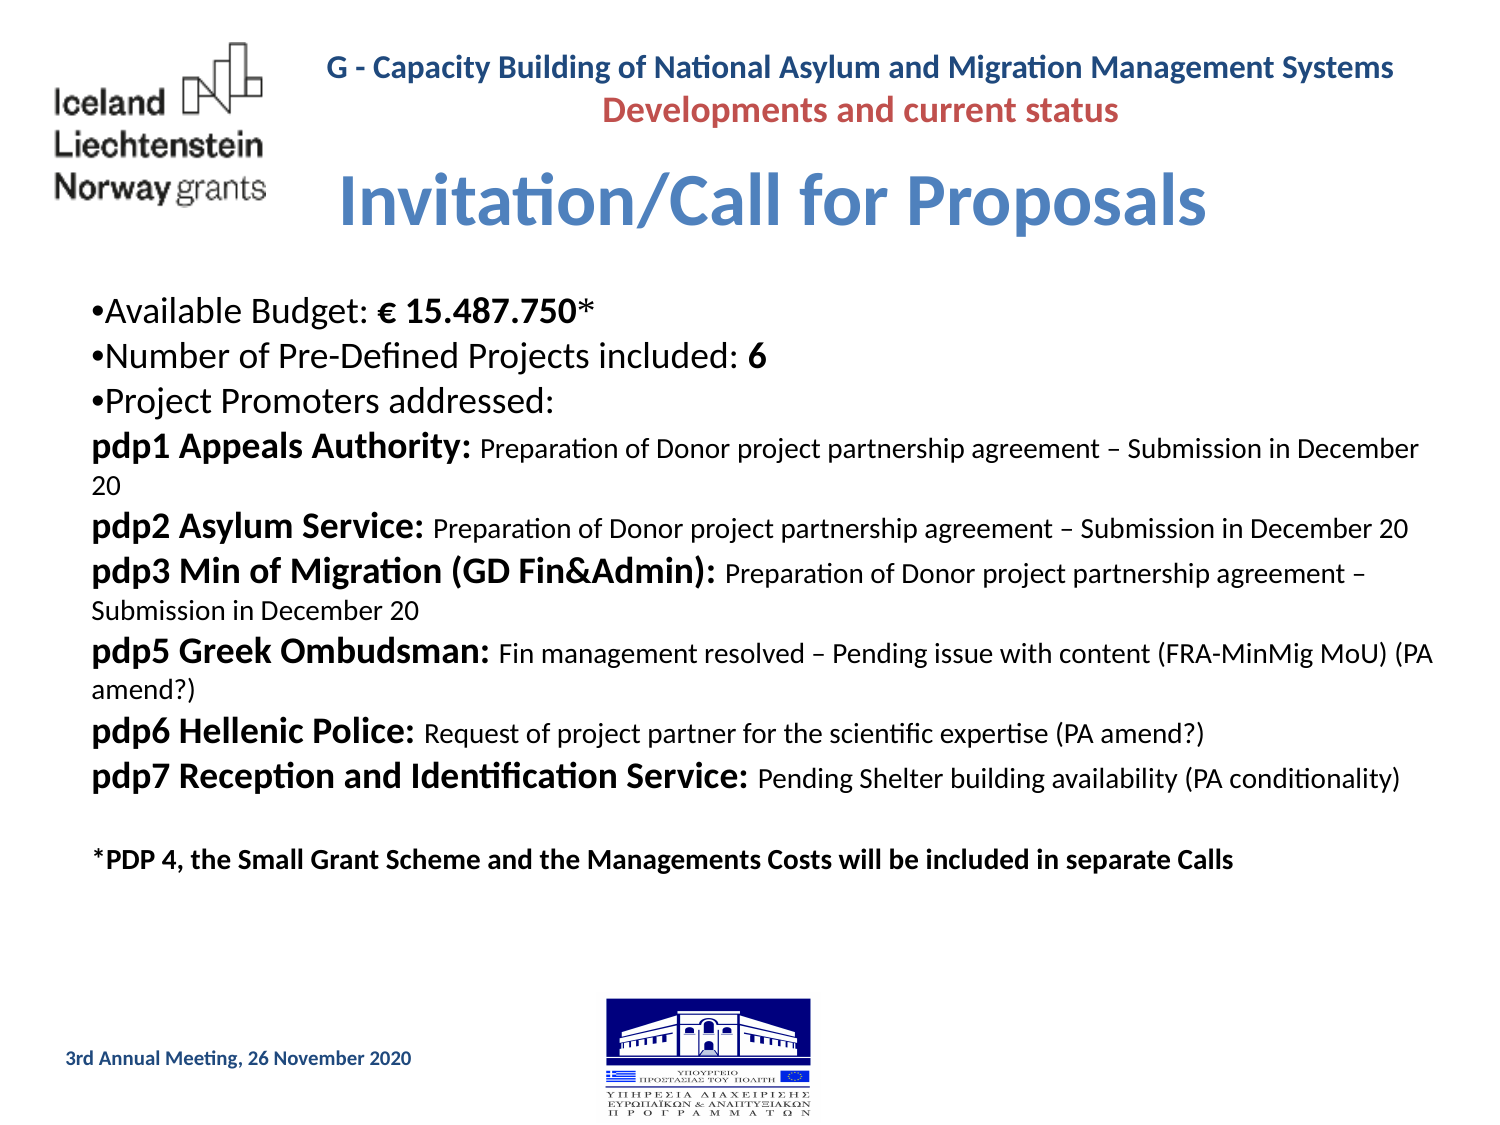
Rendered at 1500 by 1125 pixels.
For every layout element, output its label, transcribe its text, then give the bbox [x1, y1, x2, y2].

text_box Invitation/Call for Proposals •Available Budget: € 15.487.750* •Number of Pre-Defined Projects included: 6 •Project Promoters addressed: pdp1 Appeals Authority: Preparation of Donor project partnership agreement – Submission in December 20 pdp2 Asylum Service: Preparation of Donor project partnership agreement – Submission in December 20 pdp3 Min of Migration (GD Fin&Admin): Preparation of Donor project partnership agreement – Submission in December 20 pdp5 Greek Ombudsman: Fin management resolved – Pending issue with content (FRA-MinMig MoU) (PA amend?) pdp6 Hellenic Police: Request of project partner for the scientific expertise (PA amend?) pdp7 Reception and Identification Service: Pending Shelter building availability (PA conditionality) *PDP 4, the Small Grant Scheme and the Managements Costs will be included in separate Calls [76, 143, 1471, 883]
picture [596, 992, 822, 1123]
picture [52, 42, 266, 209]
text_box 3rd Annual Meeting, 26 November 2020 [41, 1037, 432, 1078]
text_box G - Capacity Building of National Asylum and Migration Management Systems Developments and current status [268, 45, 1457, 143]
